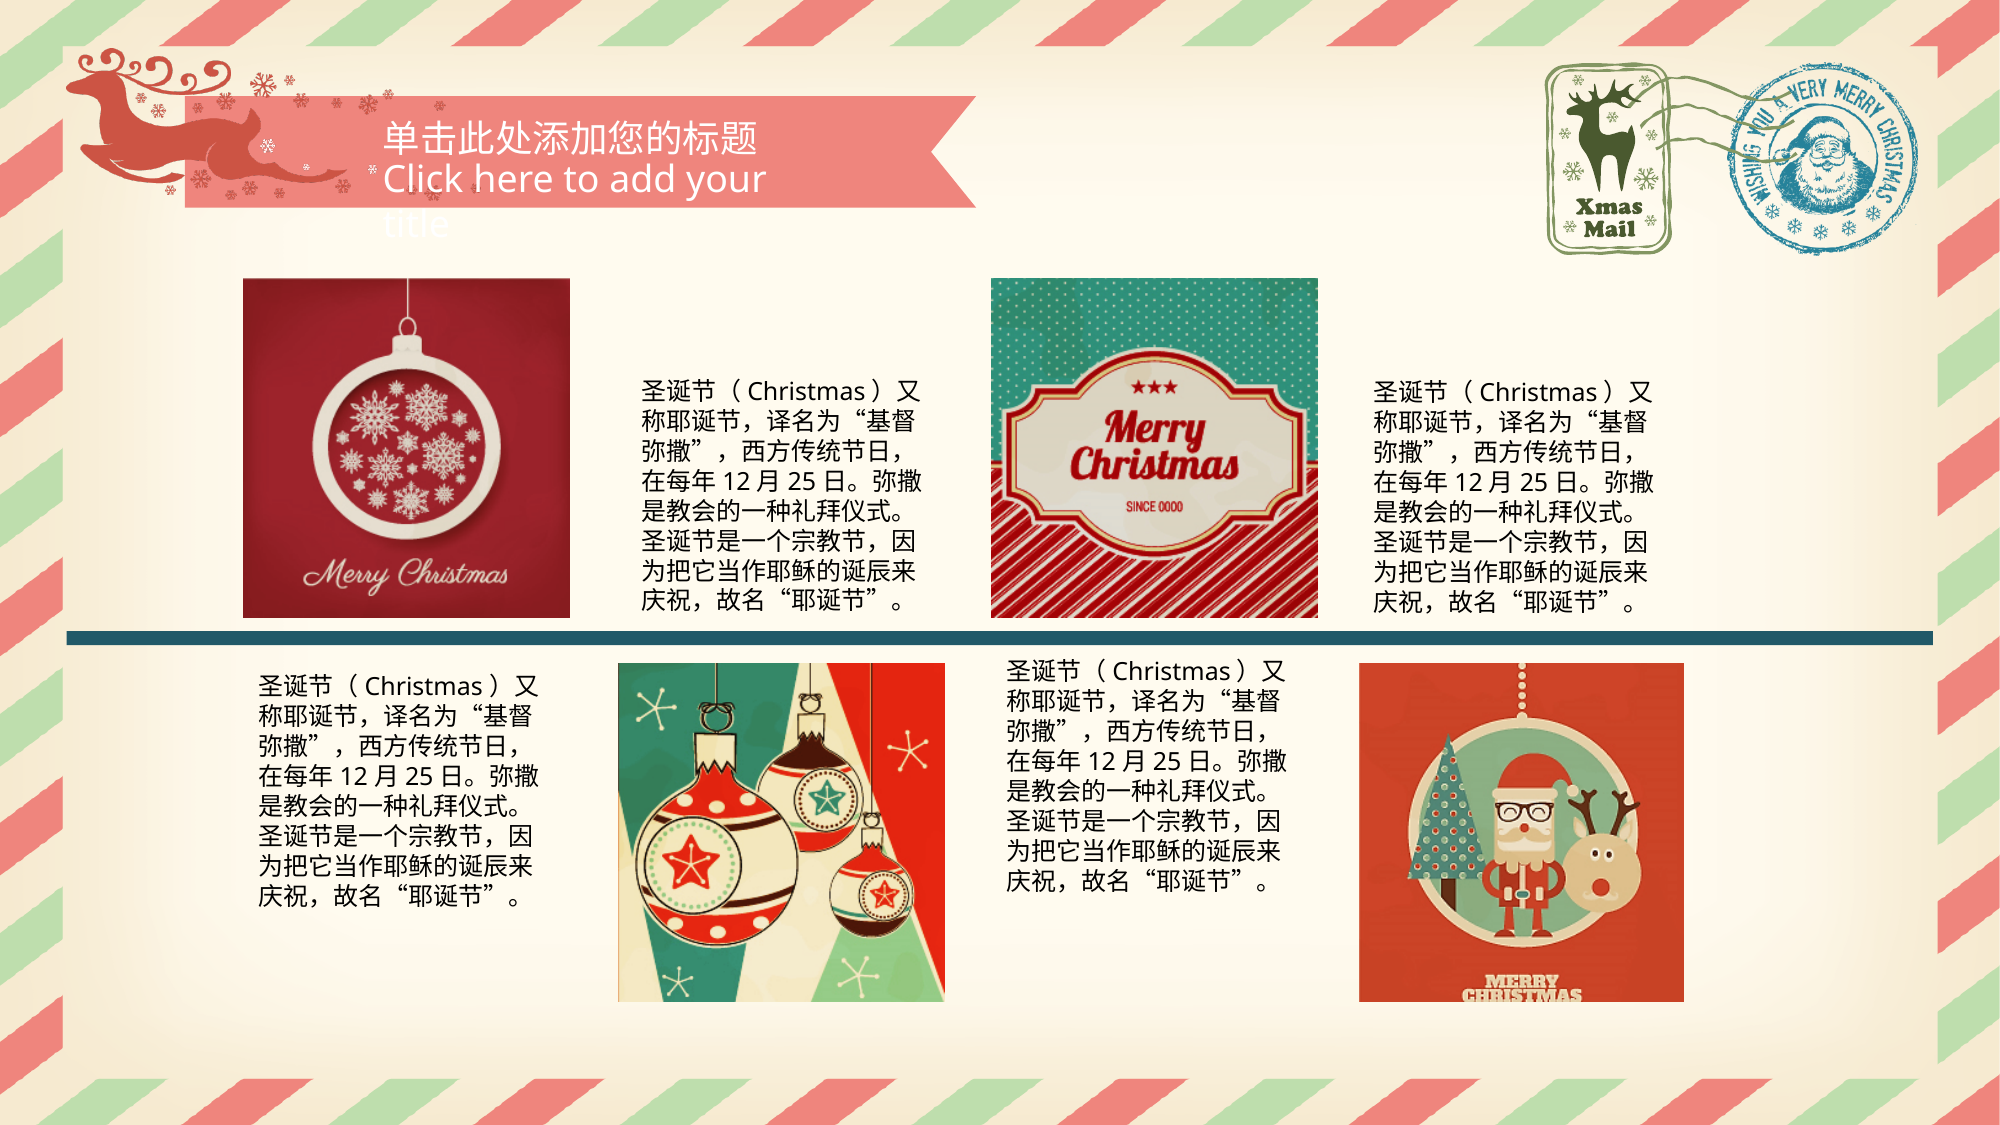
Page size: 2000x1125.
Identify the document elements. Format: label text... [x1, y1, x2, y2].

text_box Click here to add your title [367, 147, 823, 253]
text_box 圣诞节（Christmas）又称耶诞节，译名为“基督弥撒”，西方传统节日，在每年12月25日。弥撒是教会的一种礼拜仪式。圣诞节是一个宗教节，因为把它当作耶稣的诞辰来庆祝，故名“耶诞节”。 [626, 368, 951, 623]
text_box 圣诞节（Christmas）又称耶诞节，译名为“基督弥撒”，西方传统节日，在每年12月25日。弥撒是教会的一种礼拜仪式。圣诞节是一个宗教节，因为把它当作耶稣的诞辰来庆祝，故名“耶诞节”。 [991, 648, 1318, 903]
text_box [485, 93, 979, 210]
text_box [65, 629, 1935, 647]
text_box 圣诞节（Christmas）又称耶诞节，译名为“基督弥撒”，西方传统节日，在每年12月25日。弥撒是教会的一种礼拜仪式。圣诞节是一个宗教节，因为把它当作耶稣的诞辰来庆祝，故名“耶诞节”。 [1358, 369, 1683, 624]
picture [0, 0, 2000, 1125]
text_box 圣诞节（Christmas）又称耶诞节，译名为“基督弥撒”，西方传统节日，在每年12月25日。弥撒是教会的一种礼拜仪式。圣诞节是一个宗教节，因为把它当作耶稣的诞辰来庆祝，故名“耶诞节”。 [243, 663, 570, 918]
text_box 单击此处添加您的标题 [485, 107, 823, 147]
